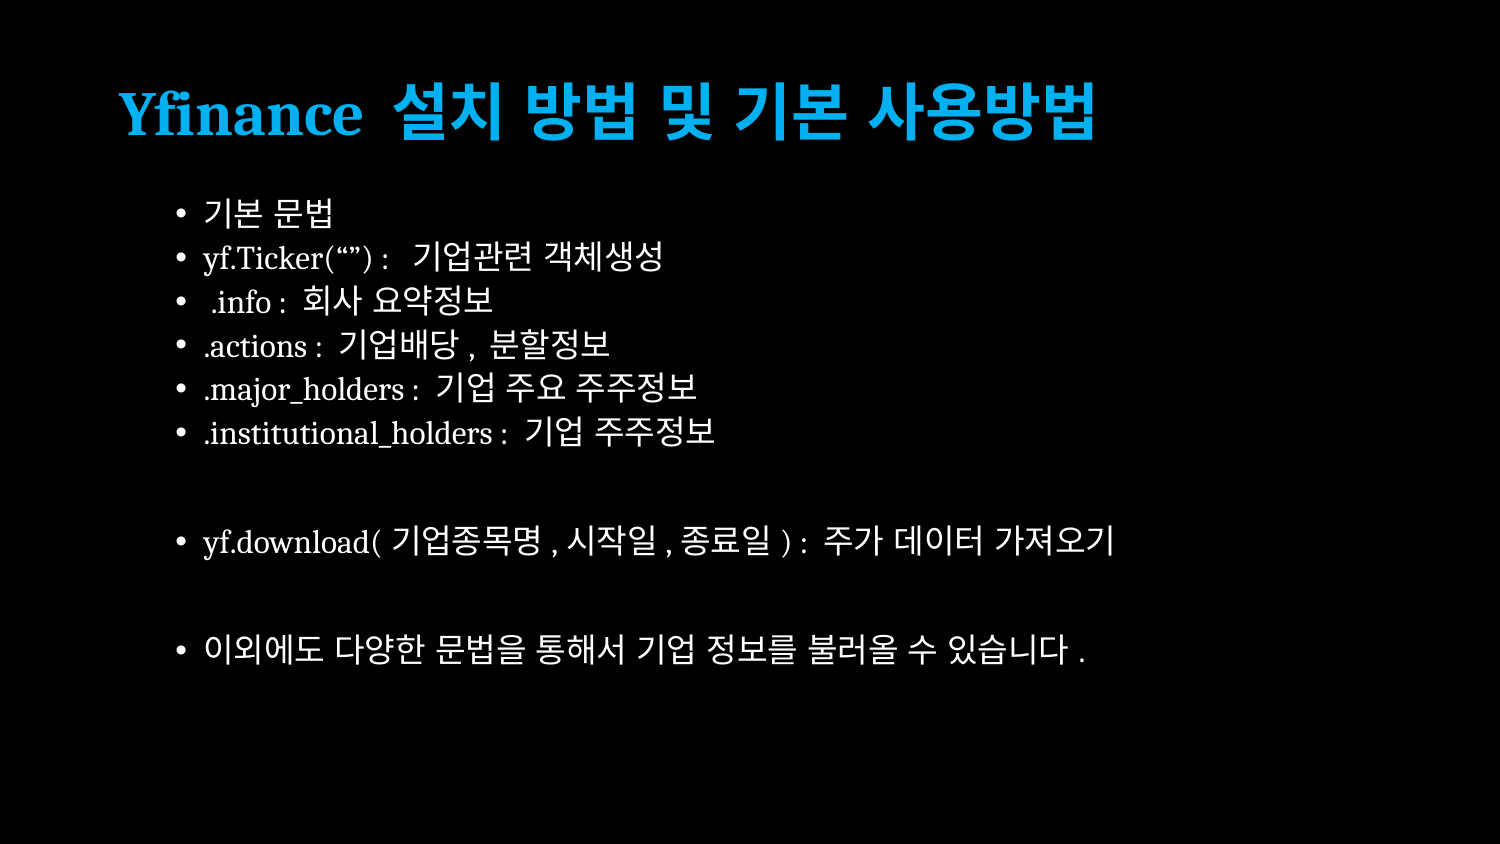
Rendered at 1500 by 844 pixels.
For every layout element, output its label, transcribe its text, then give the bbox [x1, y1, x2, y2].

title Yfinance 설치 방법 및 기본 사용방법 [104, 49, 1270, 181]
list 기본 문법 yf.Ticker(“”) : 기업관련 객체생성 .info : 회사 요약정보 .actions : 기업배당, 분할정보 .major_holders : 기업 주요 주주정보 .institutional_holders : 기업 주주정보 yf.download(기업종목명,시작일,종료일) : 주가 데이터 가져오기 이외에도 다양한 문법을 통해서 기업 정보를 불러올 수 있습니다. [104, 190, 1302, 772]
